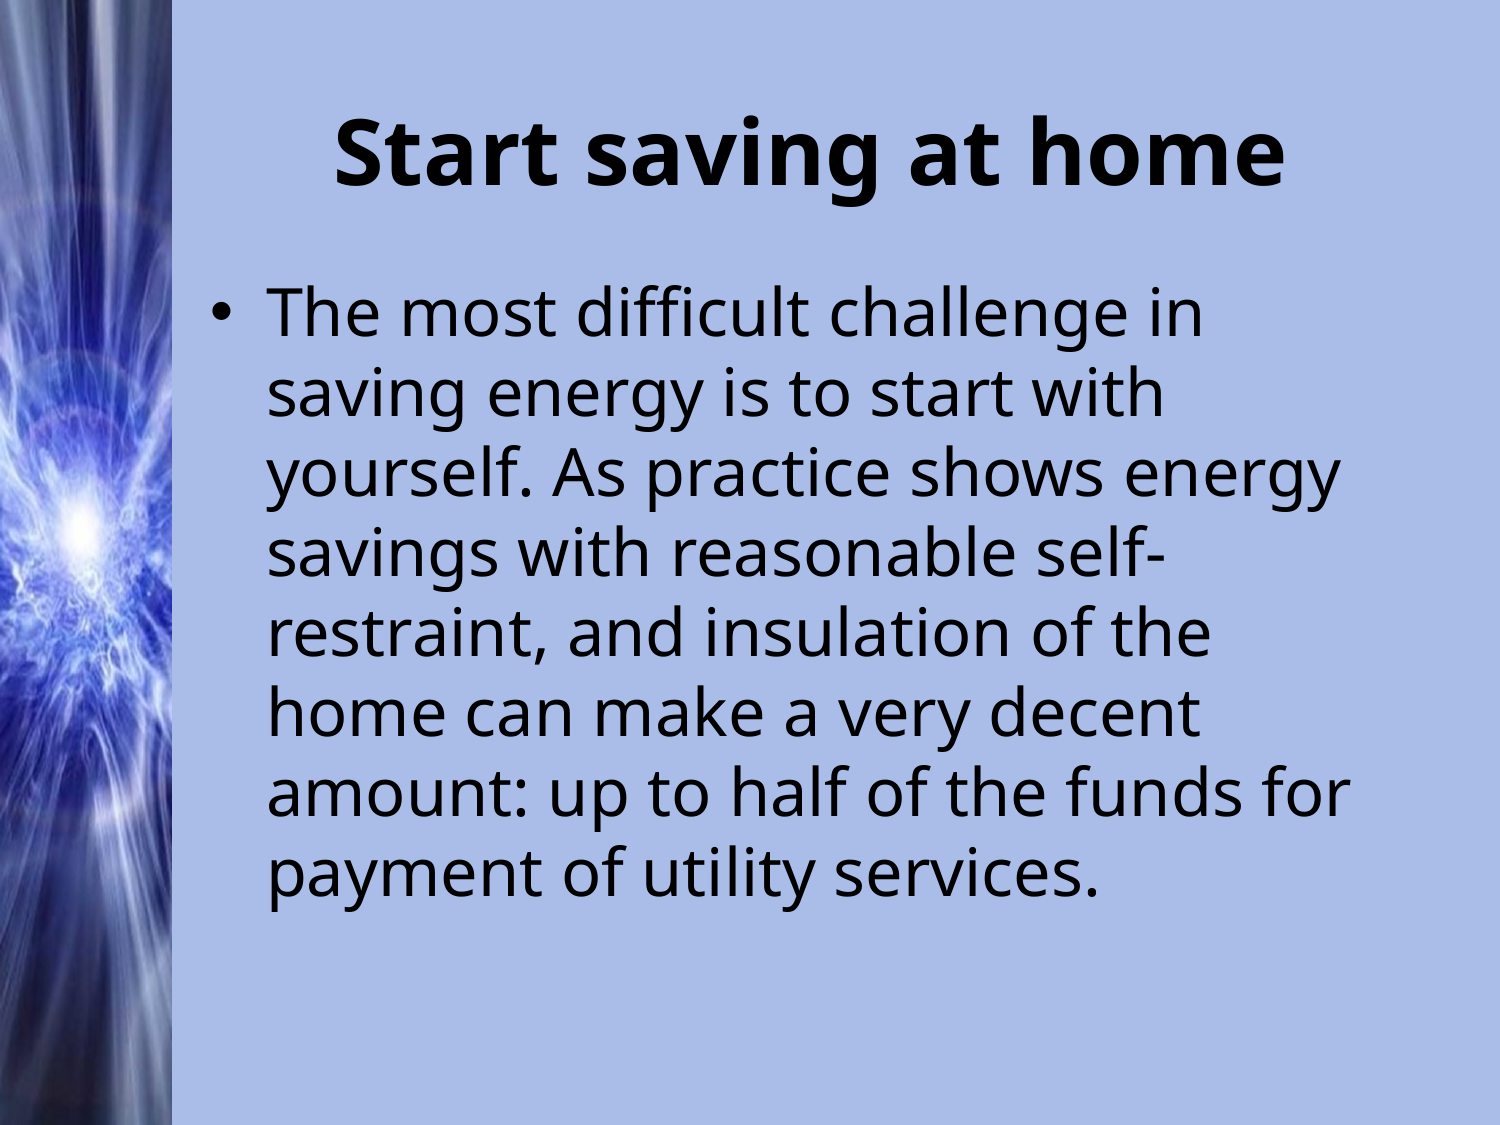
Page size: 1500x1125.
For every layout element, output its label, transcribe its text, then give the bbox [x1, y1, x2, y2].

picture [0, 0, 1500, 1125]
title Start saving at home [194, 54, 1427, 243]
list The most difficult challenge in saving energy is to start with yourself. As practice shows energy savings with reasonable self-restraint, and insulation of the home can make a very decent amount: up to half of the funds for payment of utility services. [194, 262, 1425, 1005]
